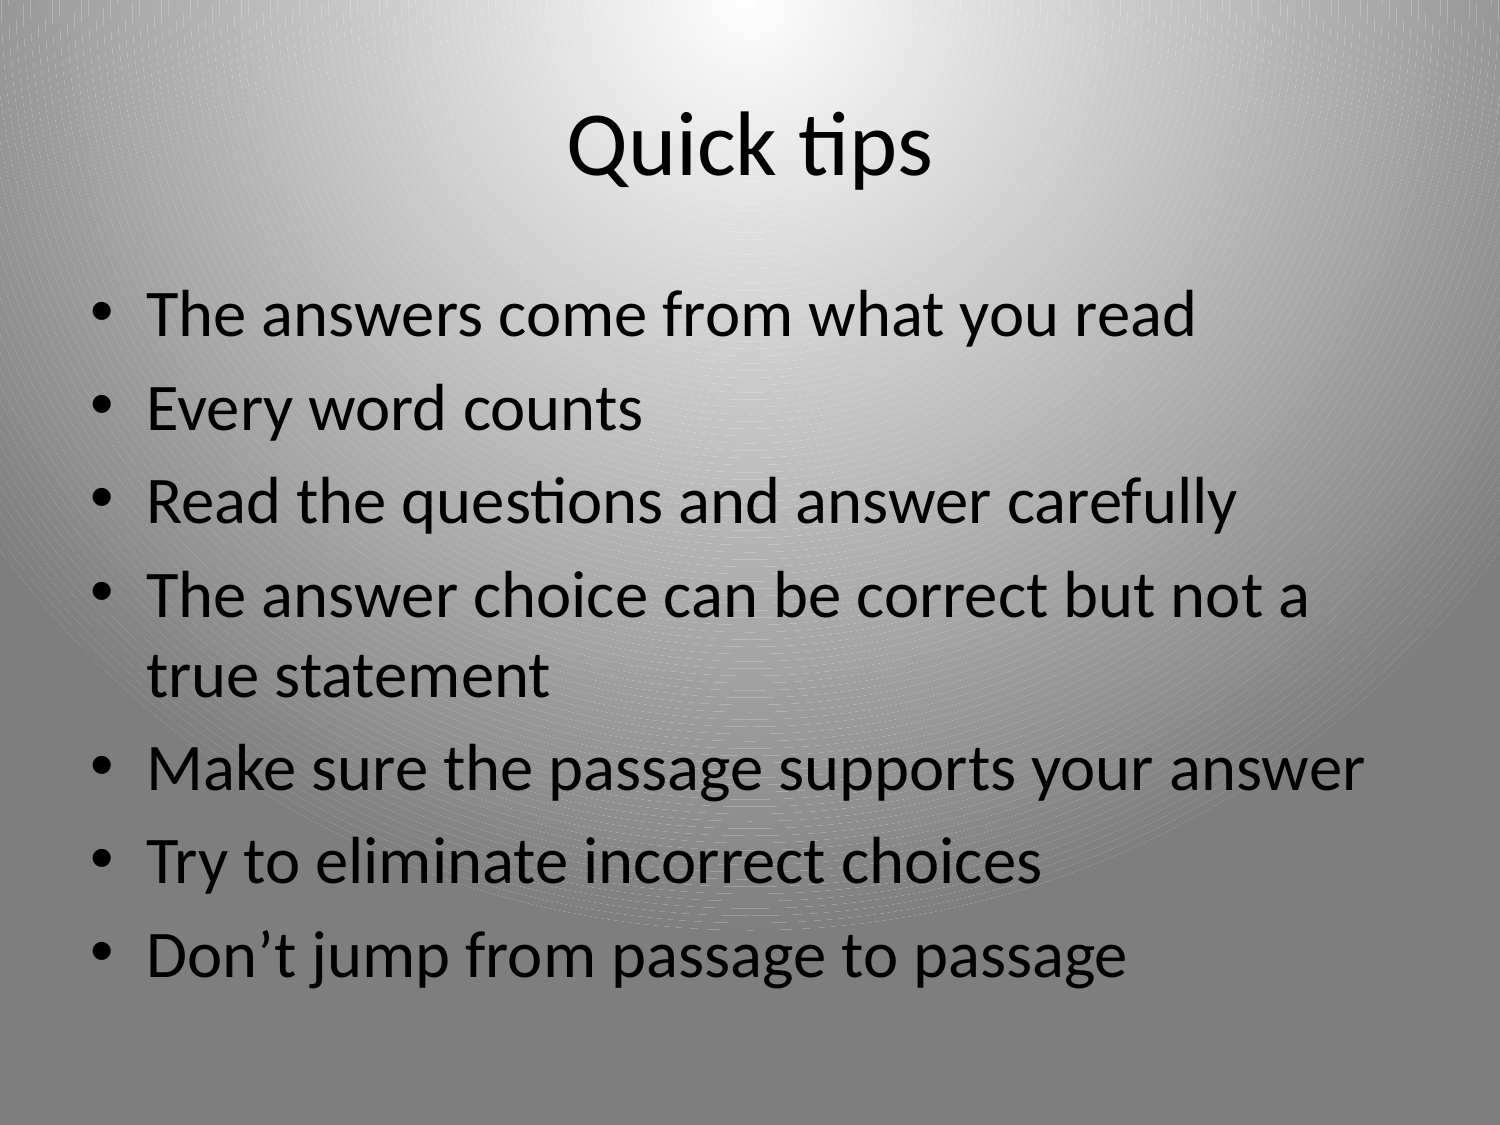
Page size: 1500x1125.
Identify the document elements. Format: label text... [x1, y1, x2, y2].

title Quick tips [75, 45, 1425, 233]
list The answers come from what you read Every word counts Read the questions and answer carefully The answer choice can be correct but not a true statement Make sure the passage supports your answer Try to eliminate incorrect choices Don’t jump from passage to passage [75, 262, 1425, 1005]
